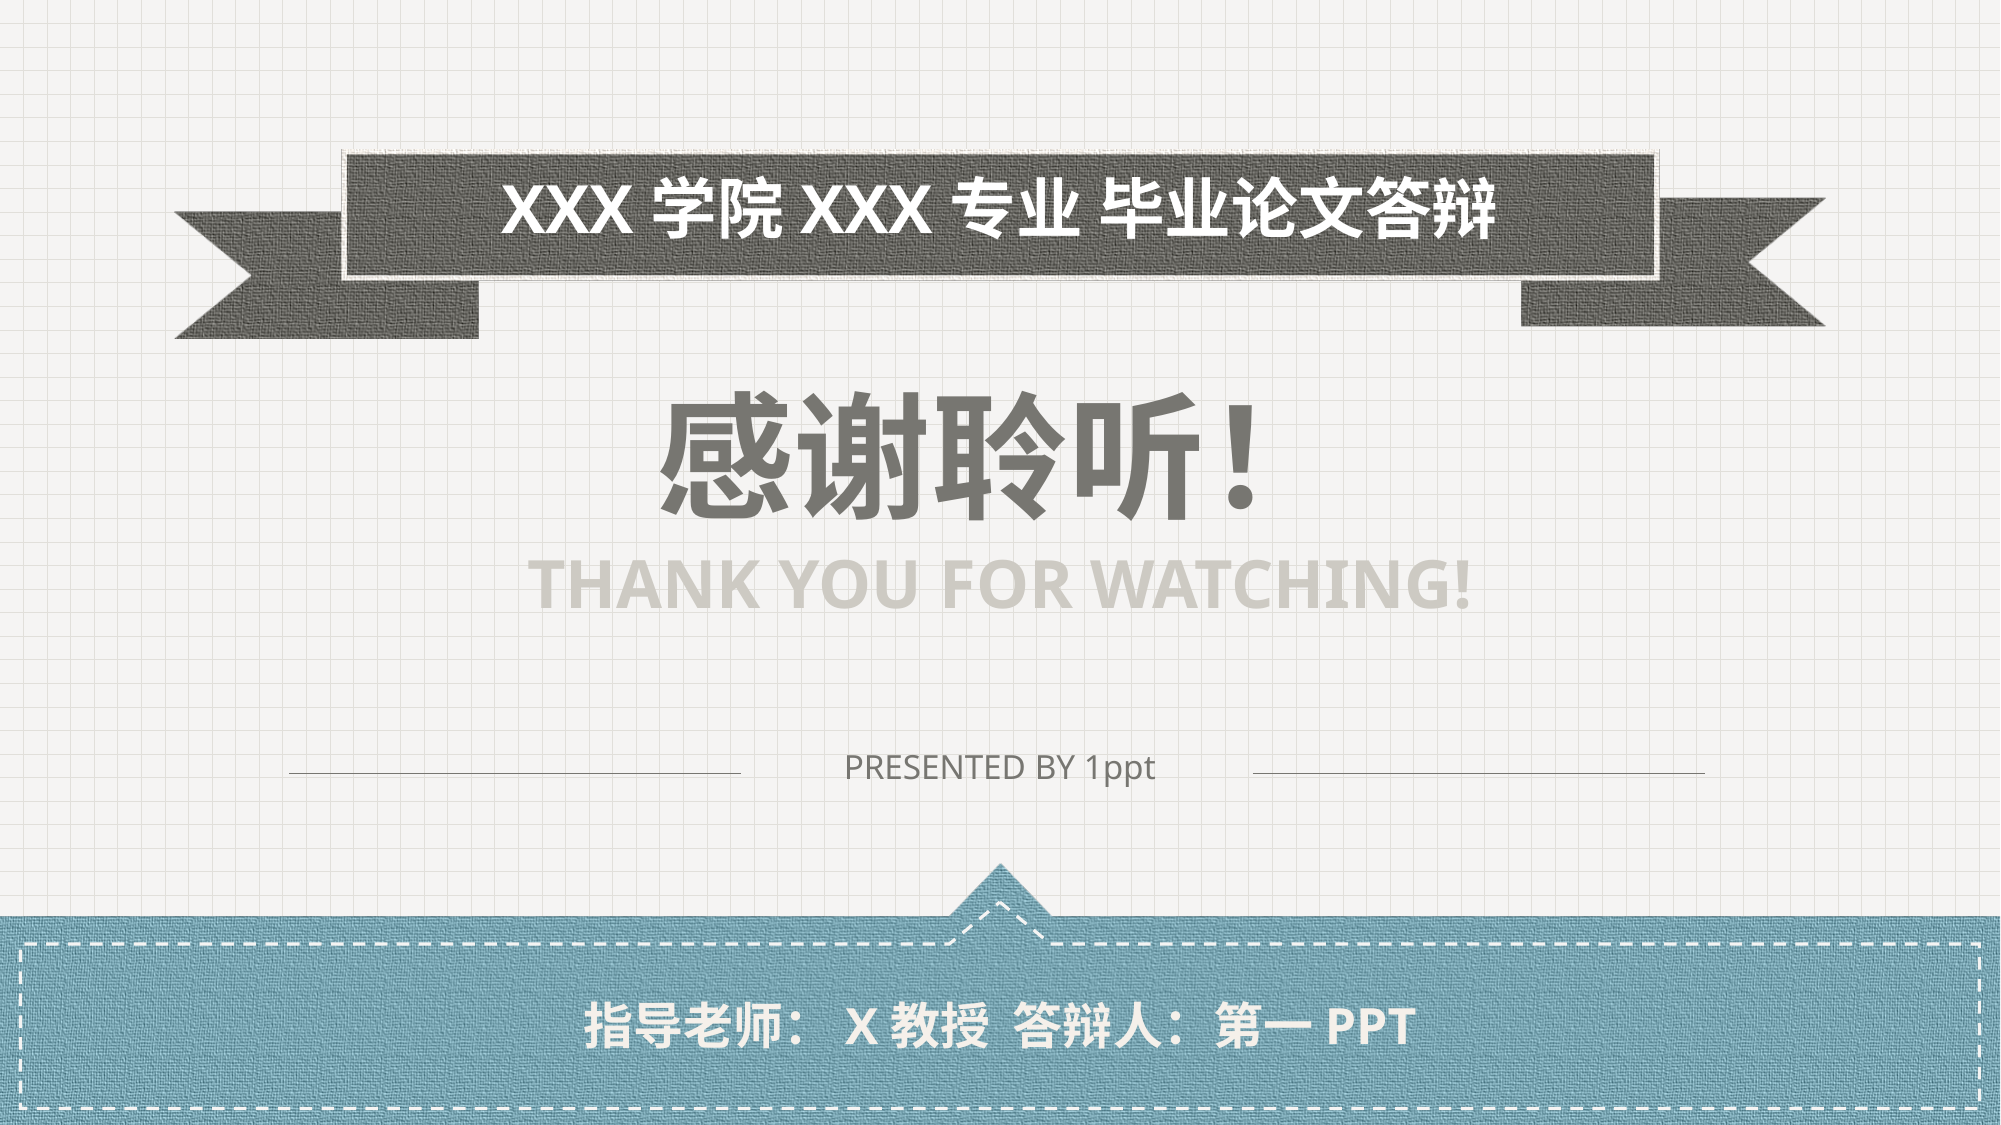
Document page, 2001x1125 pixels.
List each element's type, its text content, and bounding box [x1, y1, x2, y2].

list THANK YOU FOR WATCHING! [124, 543, 1876, 640]
picture [0, 863, 2001, 1125]
list 指导老师：X教授 答辩人：第一PPT [124, 994, 1876, 1062]
list XXX学院XXX专业 毕业论文答辩 [347, 149, 1653, 275]
list 感谢聆听！ [124, 382, 1876, 543]
picture [174, 149, 1826, 339]
list PRESENTED BY 1ppt [717, 743, 1283, 808]
